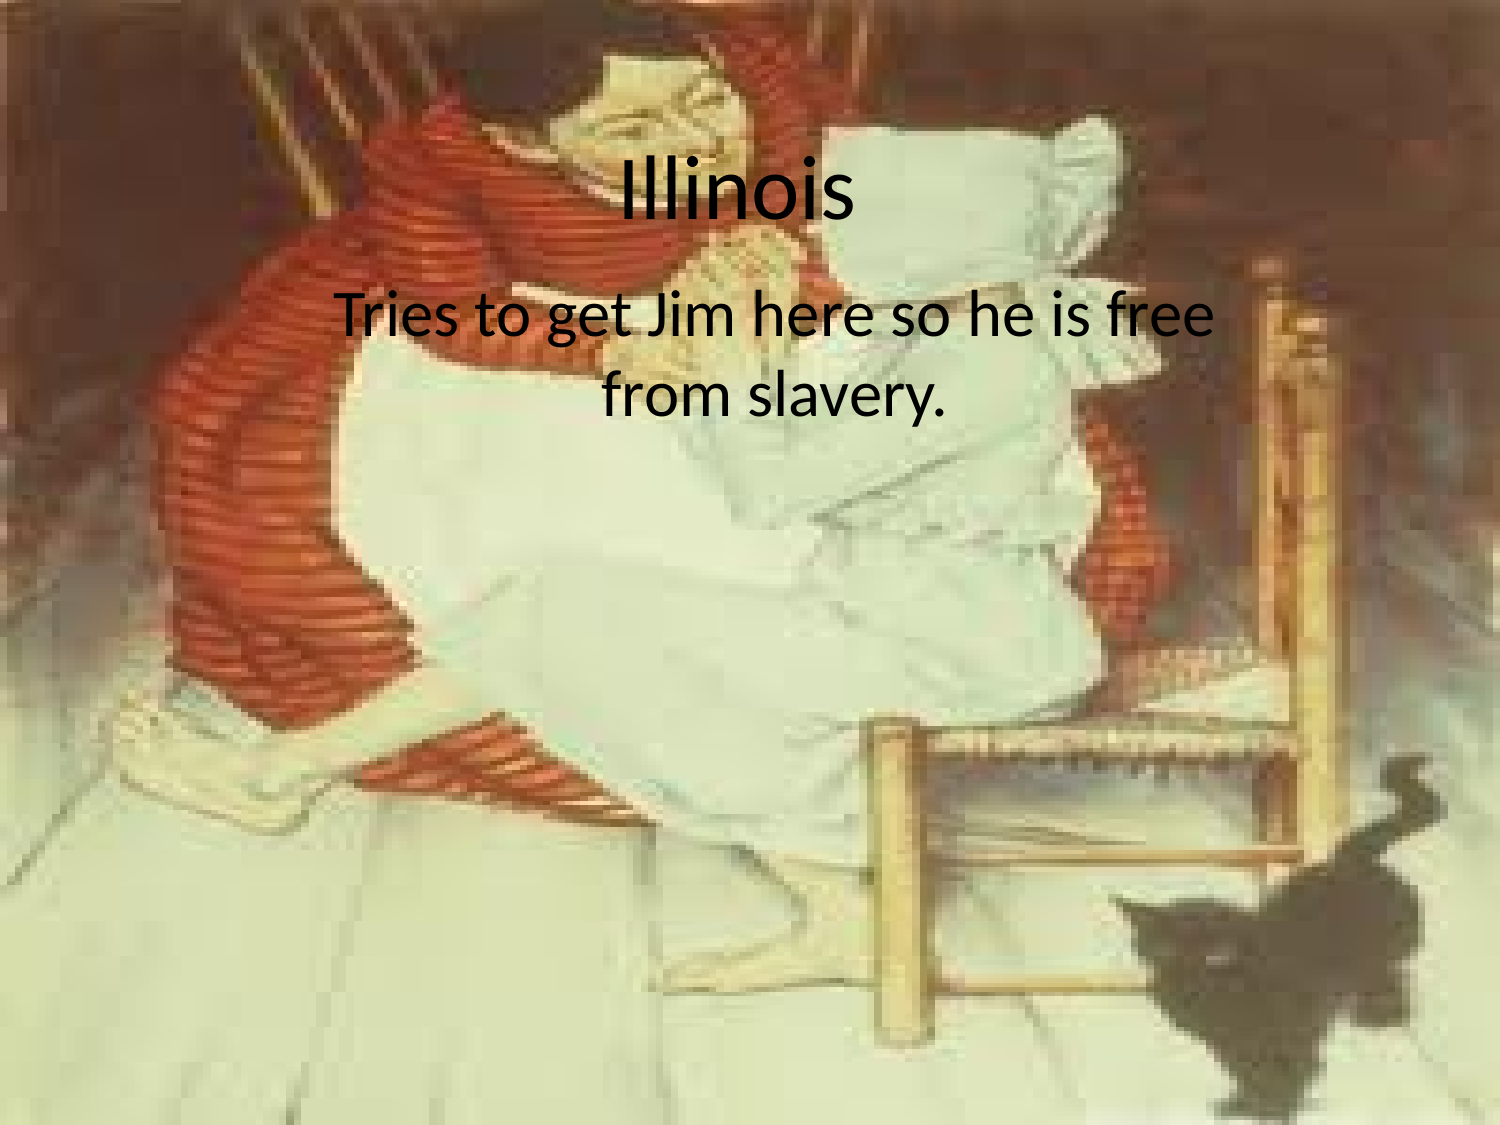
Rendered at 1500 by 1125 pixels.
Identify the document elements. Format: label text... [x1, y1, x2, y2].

title Illinois [99, 62, 1375, 304]
picture [0, 0, 1500, 1125]
subtitle Tries to get Jim here so he is free from slavery. [249, 262, 1300, 550]
